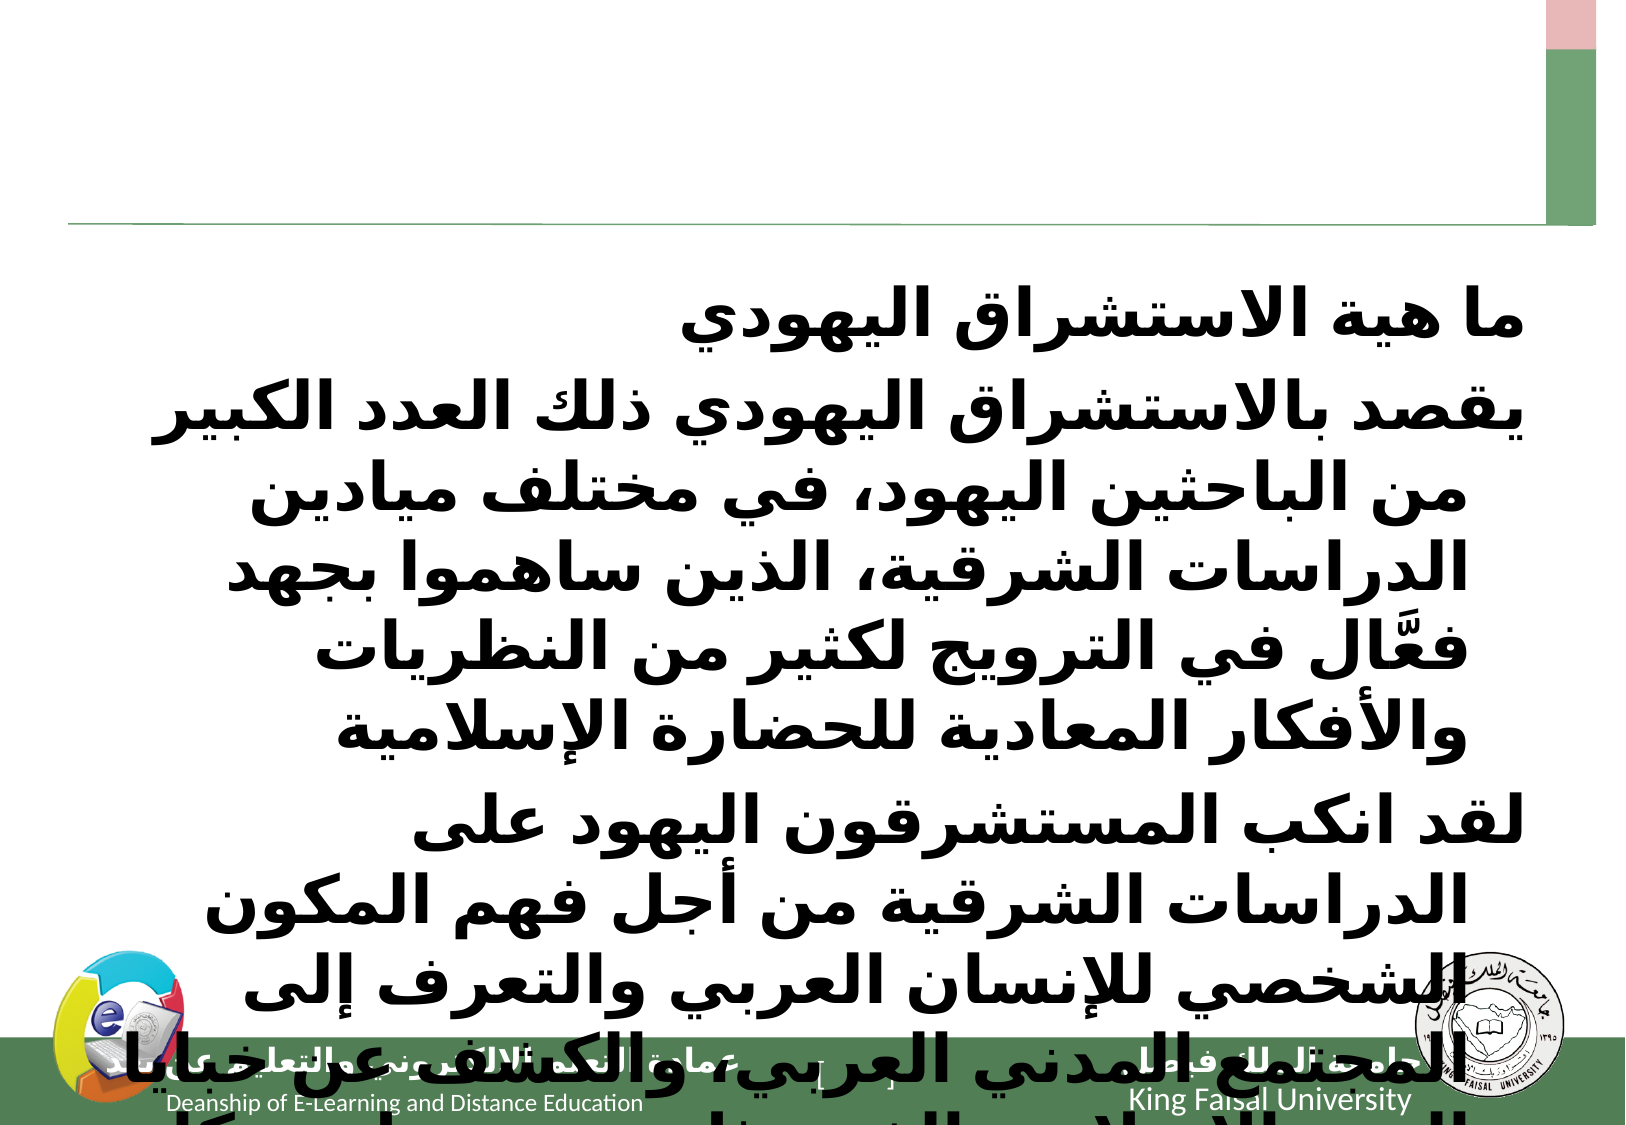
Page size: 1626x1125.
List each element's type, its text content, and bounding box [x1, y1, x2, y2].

list ما هية الاستشراق اليهودي يقصد بالاستشراق اليهودي ذلك العدد الكبير من الباحثين اليهود، في مختلف ميادين الدراسات الشرقية، الذين ساهموا بجهد فعَّال في الترويج لكثير من النظريات والأفكار المعادية للحضارة الإسلامية لقد انكب المستشرقون اليهود على الدراسات الشرقية من أجل فهم المكون الشخصي للإنسان العربي والتعرف إلى المجتمع المدني العربي، والكشف عن خبايا الدين الإسلامي الذي مثل دين معظم سكان المنطقة الشرقية· [80, 262, 1544, 1006]
picture [50, 949, 188, 1104]
picture [170, 1097, 178, 1104]
picture [1412, 949, 1567, 1100]
